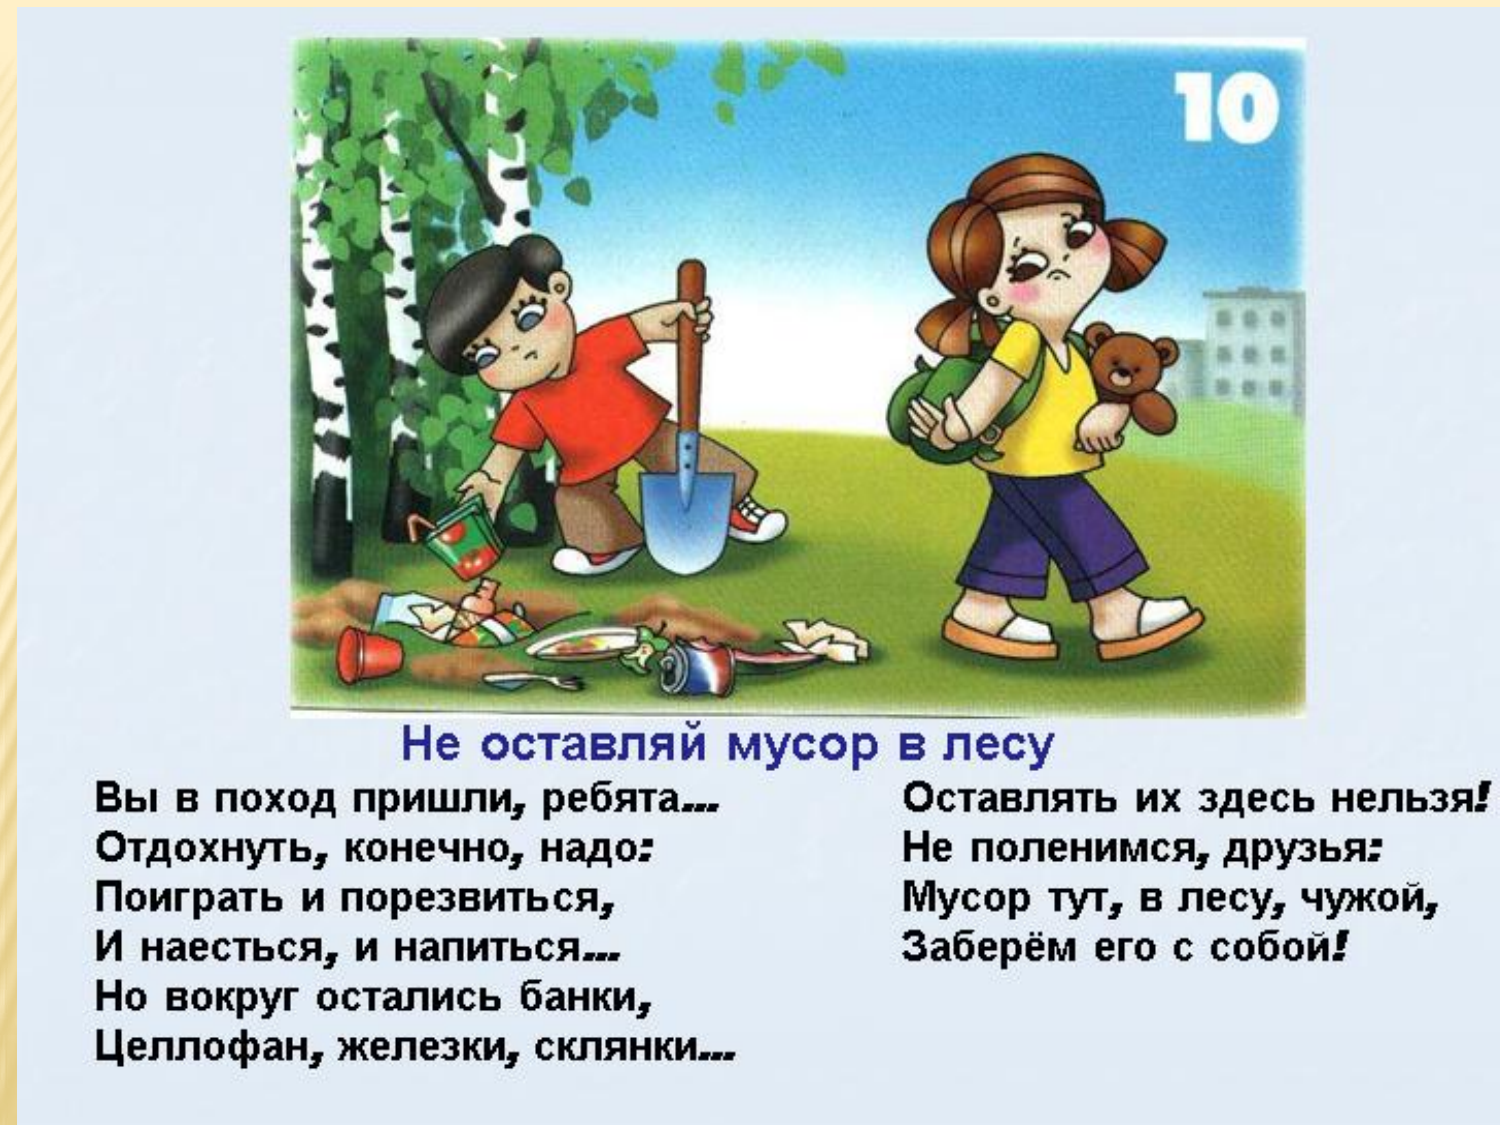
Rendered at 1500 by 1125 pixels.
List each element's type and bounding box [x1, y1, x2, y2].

list [17, 6, 1500, 1125]
